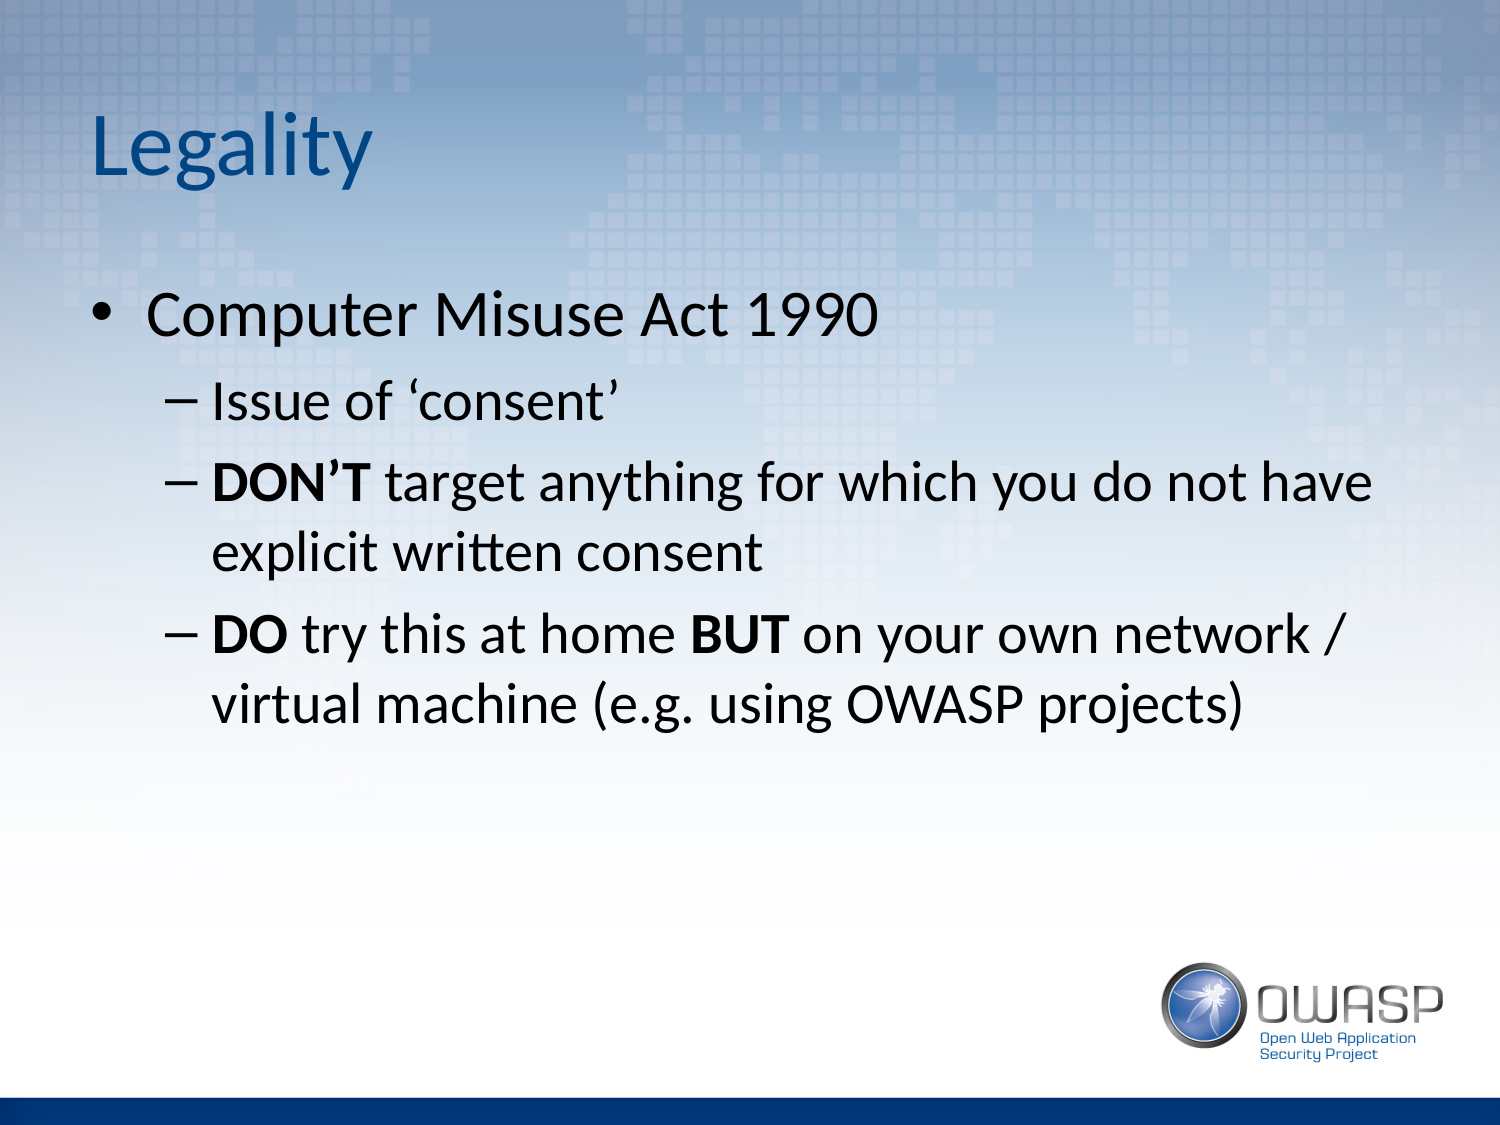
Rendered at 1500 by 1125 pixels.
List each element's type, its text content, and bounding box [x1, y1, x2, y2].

list Computer Misuse Act 1990 Issue of ‘consent’ DON’T target anything for which you do not have explicit written consent DO try this at home BUT on your own network / virtual machine (e.g. using OWASP projects) [75, 262, 1425, 940]
picture [0, 0, 1500, 1125]
title Legality [75, 45, 1425, 233]
